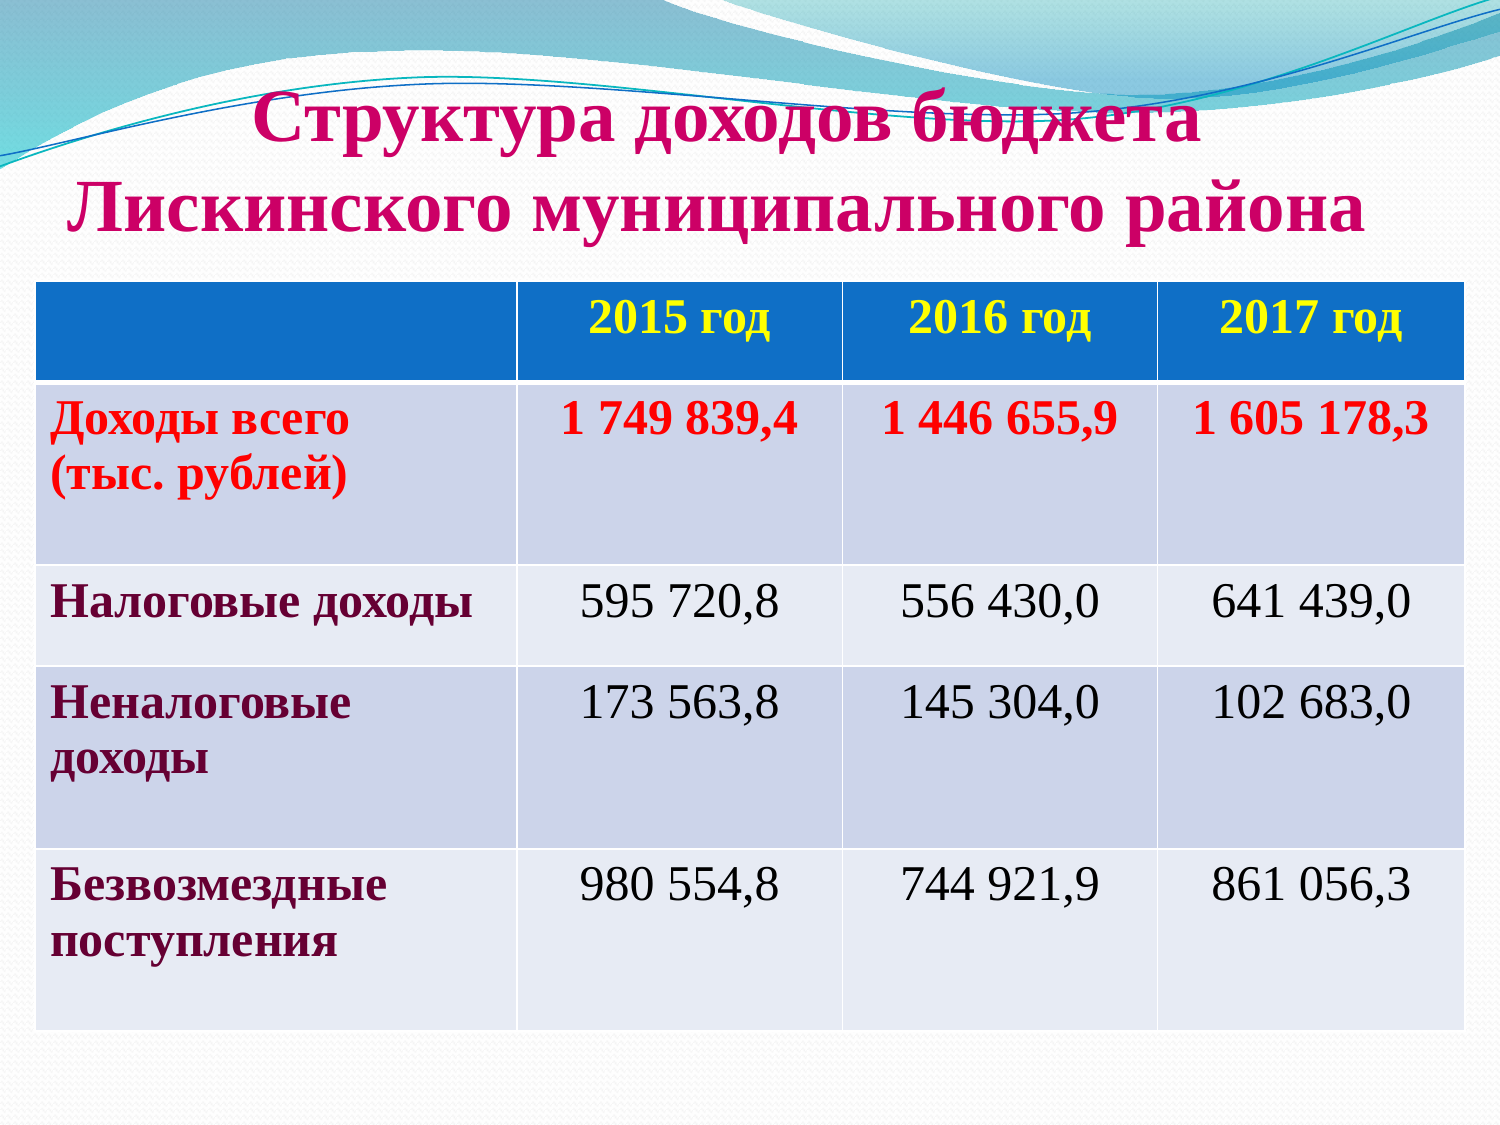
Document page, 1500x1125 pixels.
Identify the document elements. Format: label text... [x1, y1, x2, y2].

table_header 2015 год [518, 282, 842, 380]
table_cell 173 563,8 [518, 667, 842, 848]
table_cell 556 430,0 [843, 566, 1157, 665]
table_cell Налоговые доходы [36, 566, 516, 665]
title Структура доходов бюджета Лискинского муниципального района [35, 46, 1418, 247]
table_header 2017 год [1158, 282, 1464, 380]
table_cell Безвозмездные поступления [36, 850, 516, 1030]
table_cell 595 720,8 [518, 566, 842, 665]
table_cell 861 056,3 [1158, 850, 1464, 1030]
table_cell Доходы всего (тыс. рублей) [36, 385, 516, 564]
table_cell 145 304,0 [843, 667, 1157, 848]
table_cell 1 749 839,4 [518, 385, 842, 564]
table_cell 744 921,9 [843, 850, 1157, 1030]
table_cell 641 439,0 [1158, 566, 1464, 665]
table_cell Неналоговые доходы [36, 667, 516, 848]
table_cell 102 683,0 [1158, 667, 1464, 848]
table_header 2016 год [843, 282, 1157, 380]
table_header [36, 282, 516, 380]
table_cell 1 605 178,3 [1158, 385, 1464, 564]
table_cell 980 554,8 [518, 850, 842, 1030]
table_cell 1 446 655,9 [843, 385, 1157, 564]
